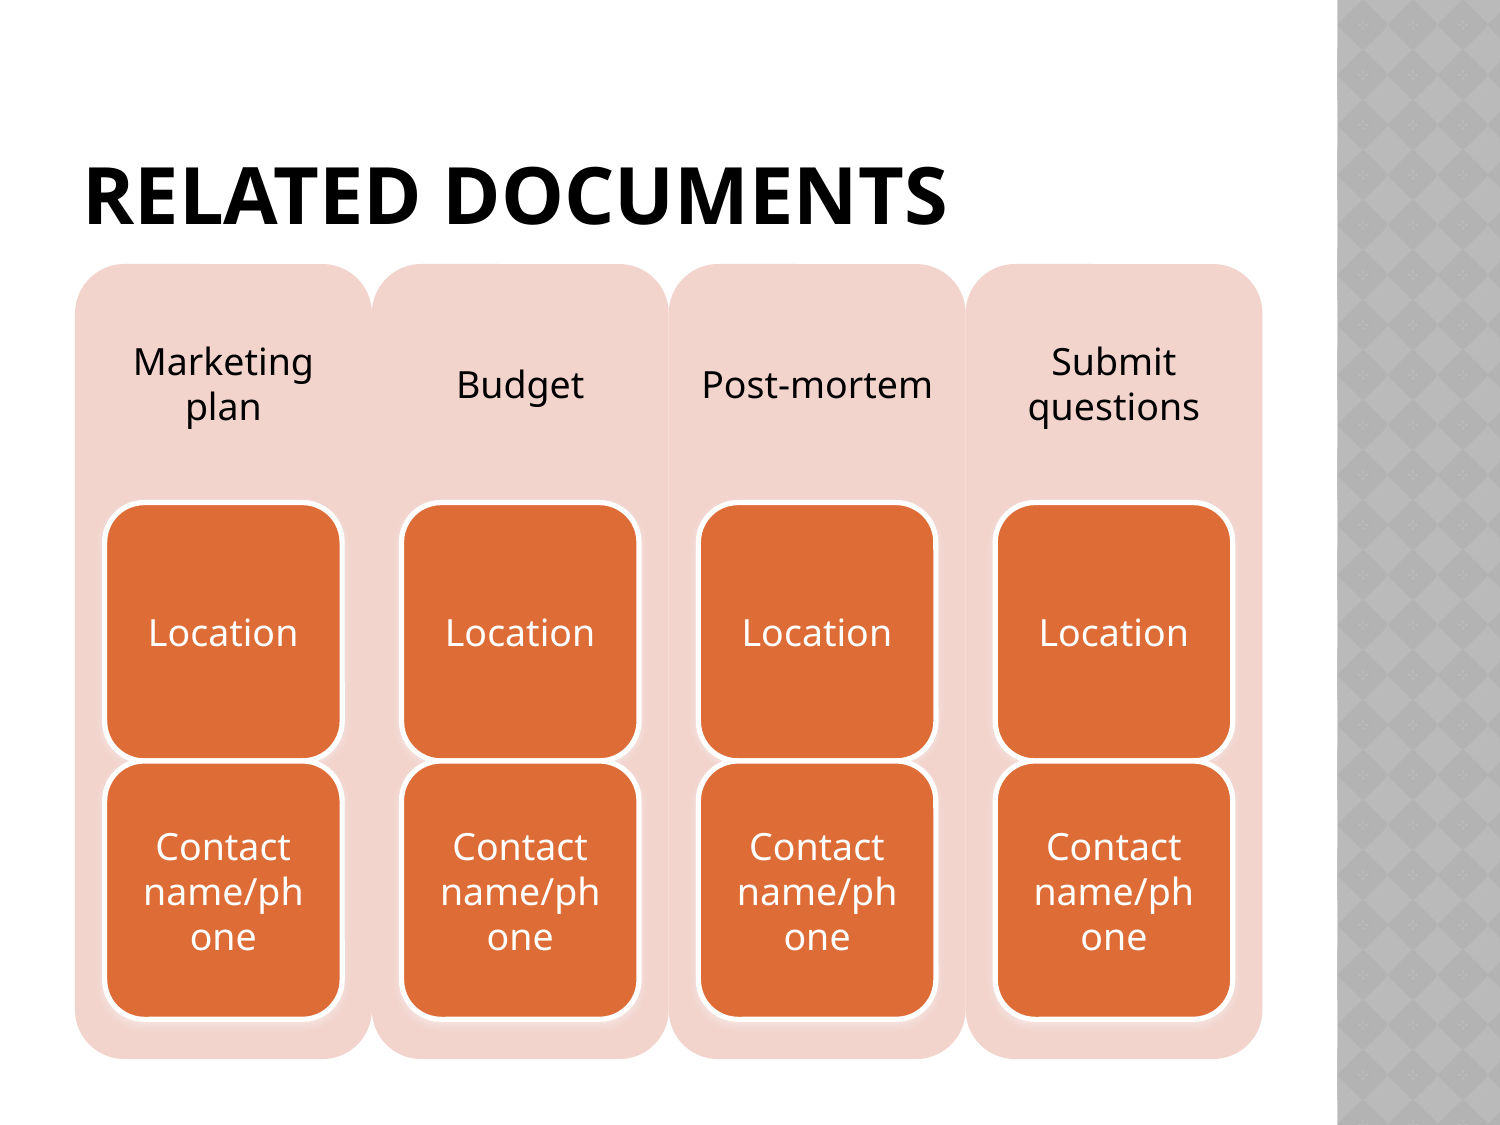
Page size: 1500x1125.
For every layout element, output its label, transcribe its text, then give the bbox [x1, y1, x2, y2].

title Related Documents [75, 52, 1263, 240]
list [74, 263, 1263, 1060]
